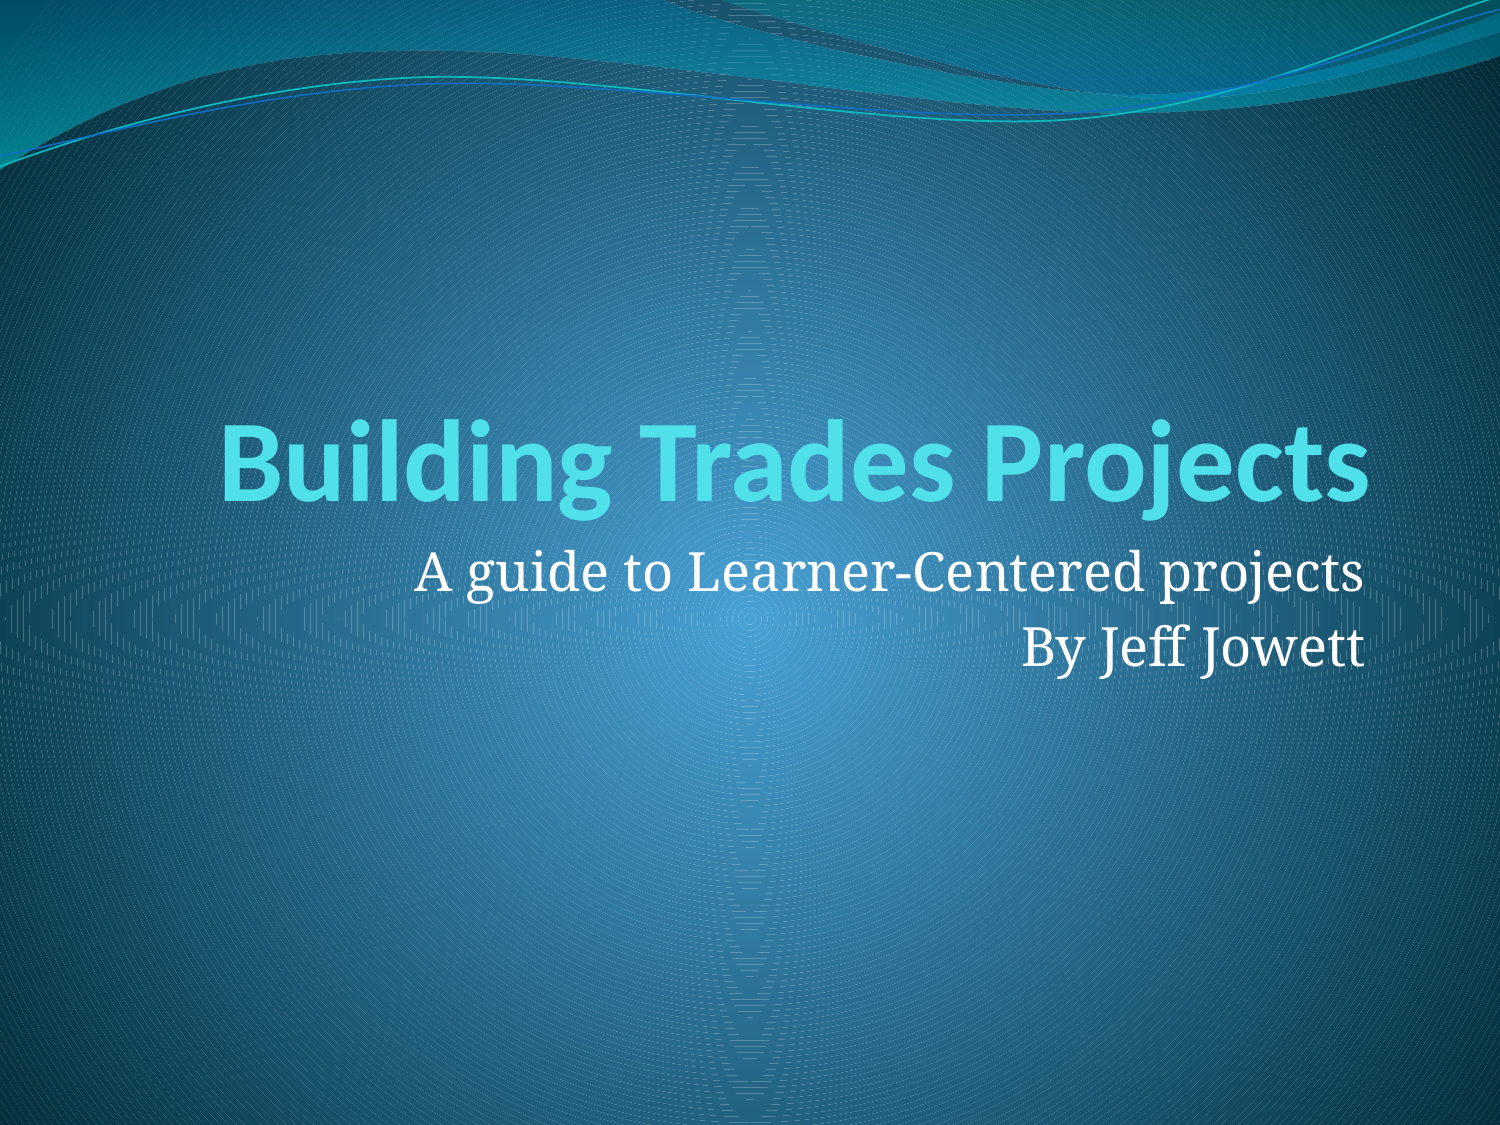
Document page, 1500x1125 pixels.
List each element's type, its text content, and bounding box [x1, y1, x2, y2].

subtitle A guide to Learner-Centered projects By Jeff Jowett [87, 529, 1376, 818]
title Building Trades Projects [87, 224, 1376, 525]
